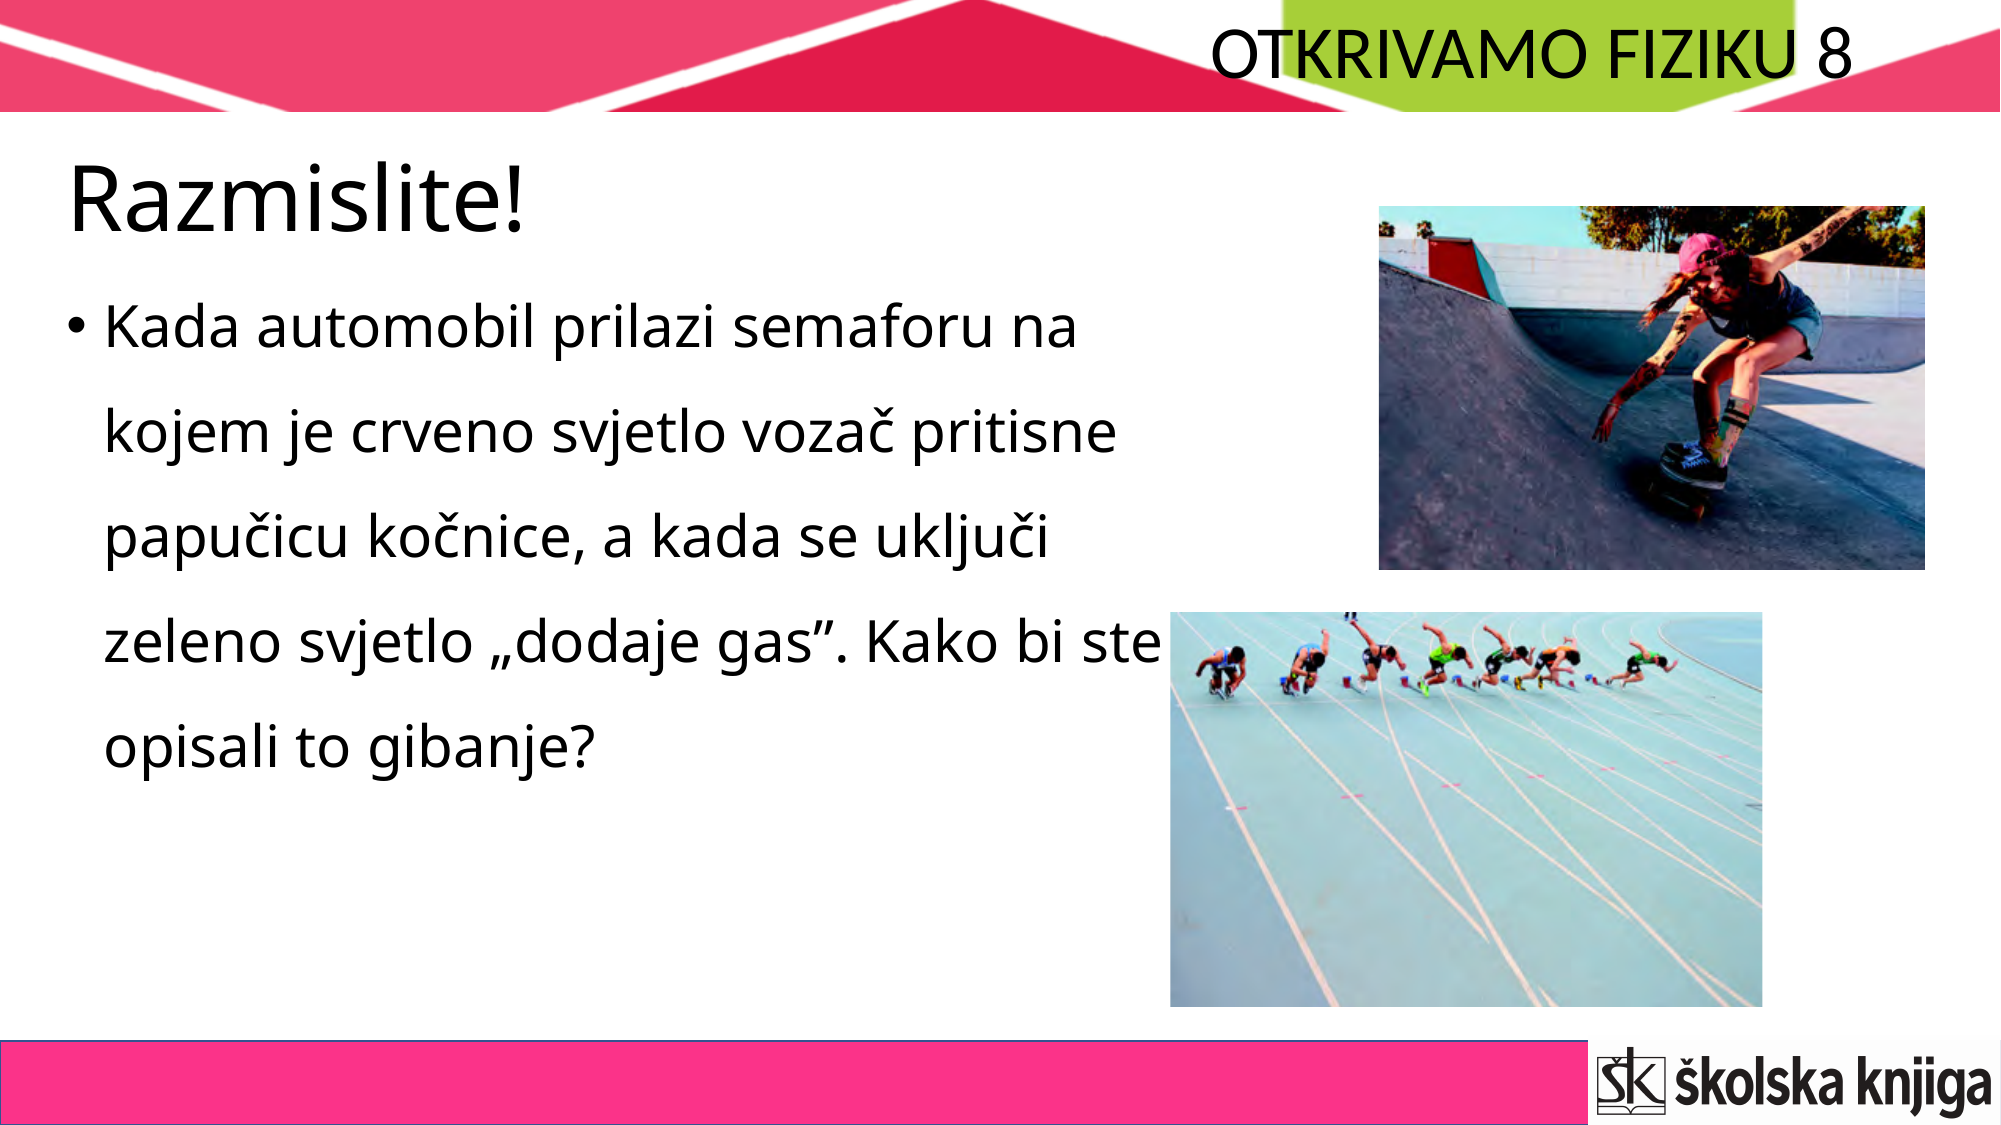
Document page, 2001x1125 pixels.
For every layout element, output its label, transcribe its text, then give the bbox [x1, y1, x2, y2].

picture [1170, 612, 1763, 1007]
picture [0, 0, 2000, 112]
picture [1378, 206, 1925, 570]
list Kada automobil prilazi semaforu na kojem je crveno svjetlo vozač pritisne papučicu kočnice, a kada se uključi zeleno svjetlo „dodaje gas”. Kako bi ste opisali to gibanje? [51, 246, 1204, 961]
title Razmislite! [51, 104, 1814, 300]
picture [1588, 1035, 2000, 1125]
